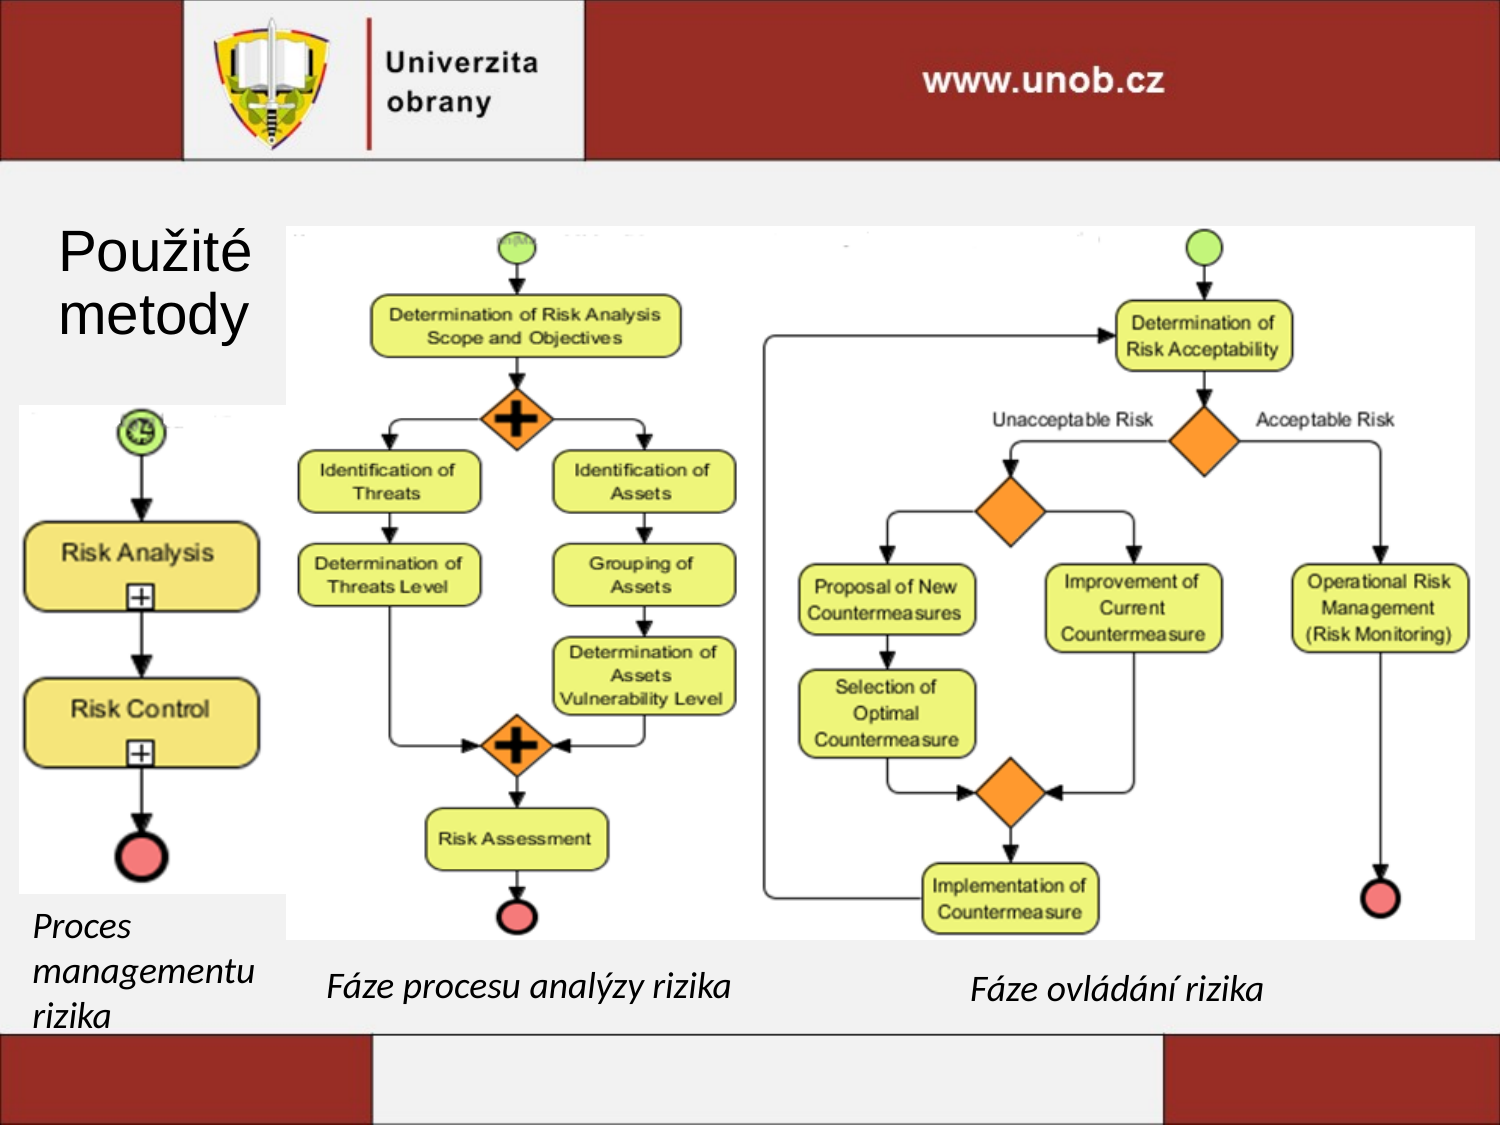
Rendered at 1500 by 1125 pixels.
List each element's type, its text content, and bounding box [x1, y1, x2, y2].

title Použité metody [43, 175, 277, 393]
picture [0, 0, 1500, 1125]
text_box Fáze procesu analýzy rizika [311, 953, 748, 1014]
text_box Proces managementu rizika [17, 893, 287, 1044]
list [19, 405, 286, 894]
text_box Fáze ovládání rizika [955, 956, 1280, 1017]
